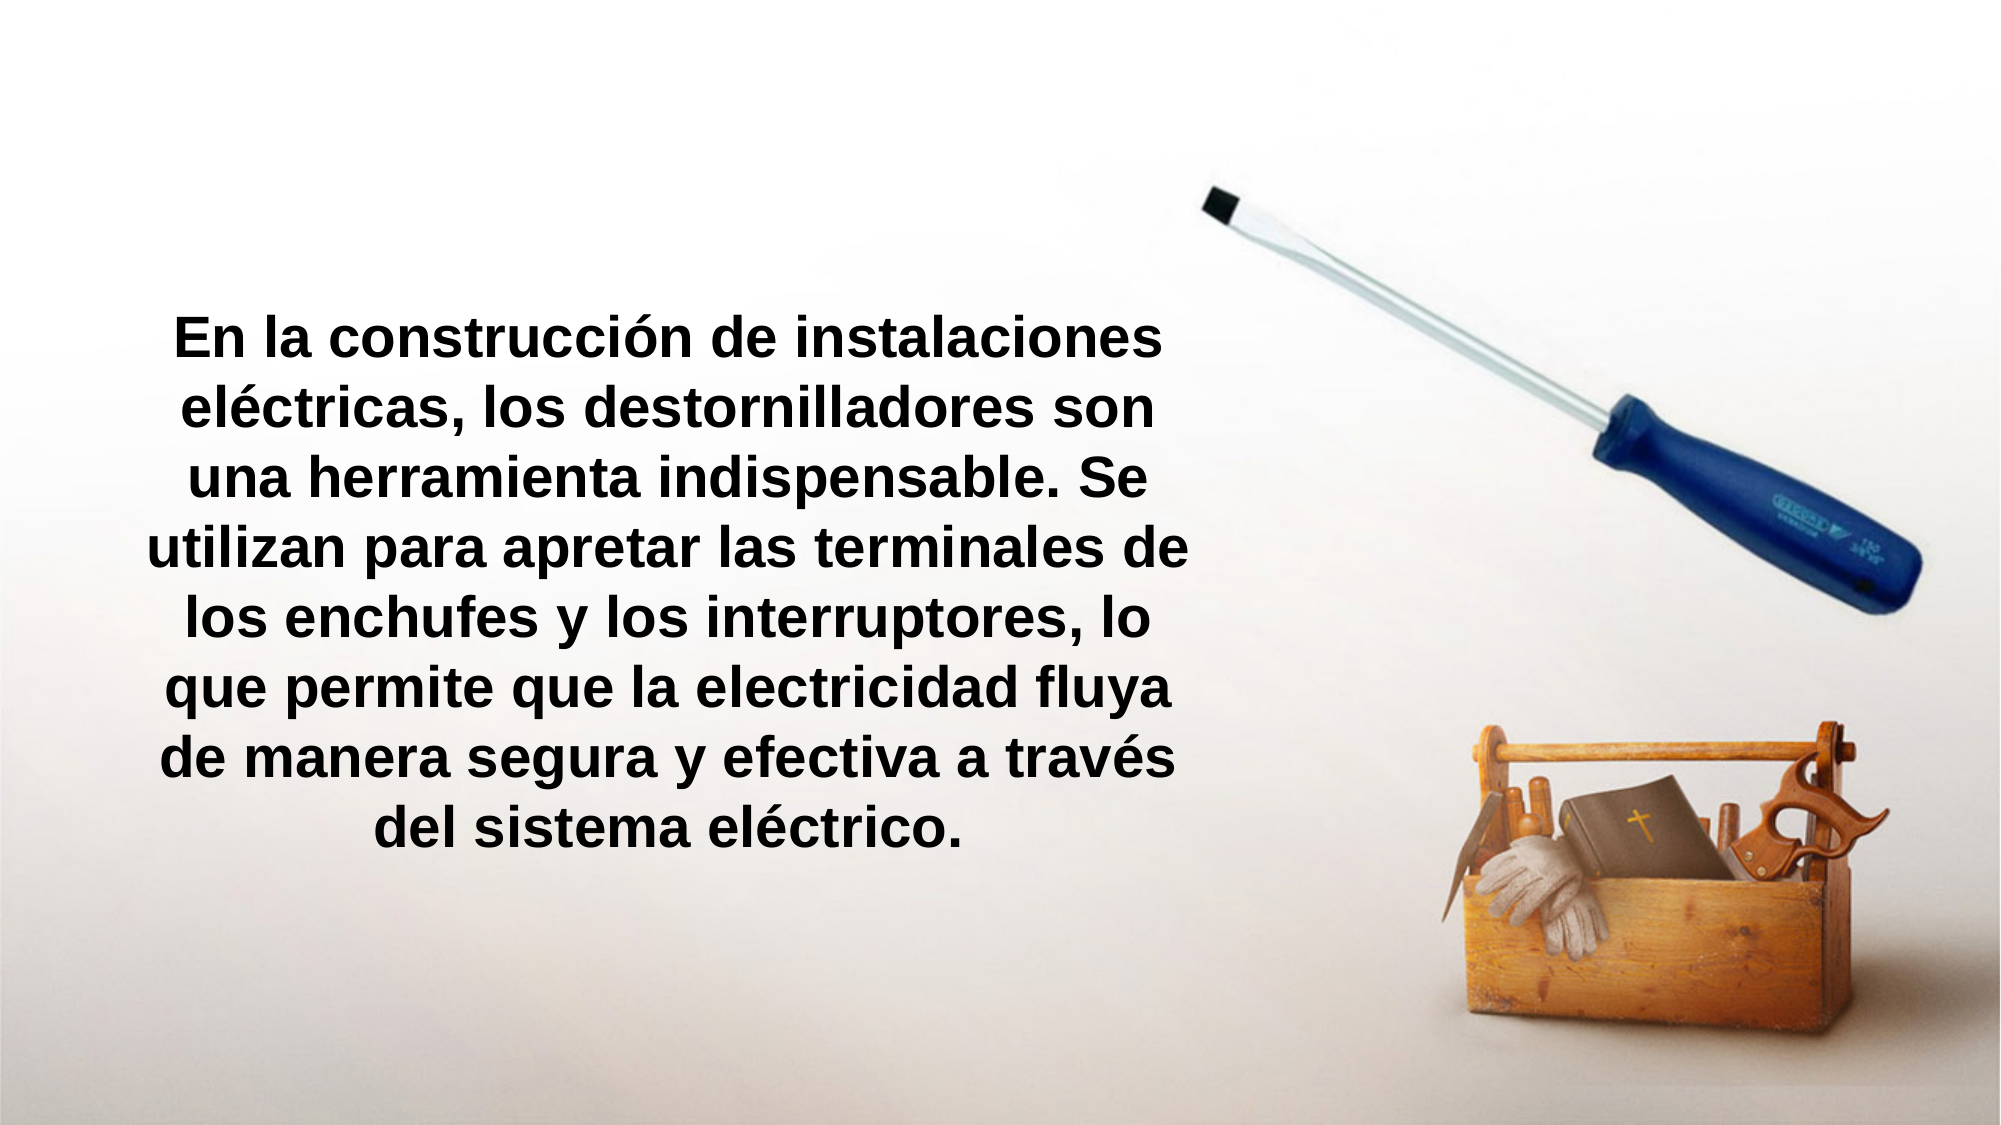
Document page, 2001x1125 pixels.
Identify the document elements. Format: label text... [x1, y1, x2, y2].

picture [0, 0, 2001, 1125]
text_box En la construcción de instalaciones eléctricas, los destornilladores son una herramienta indispensable. Se utilizan para apretar las terminales de los enchufes y los interruptores, lo que permite que la electricidad fluya de manera segura y efectiva a través del sistema eléctrico. [120, 291, 1218, 867]
